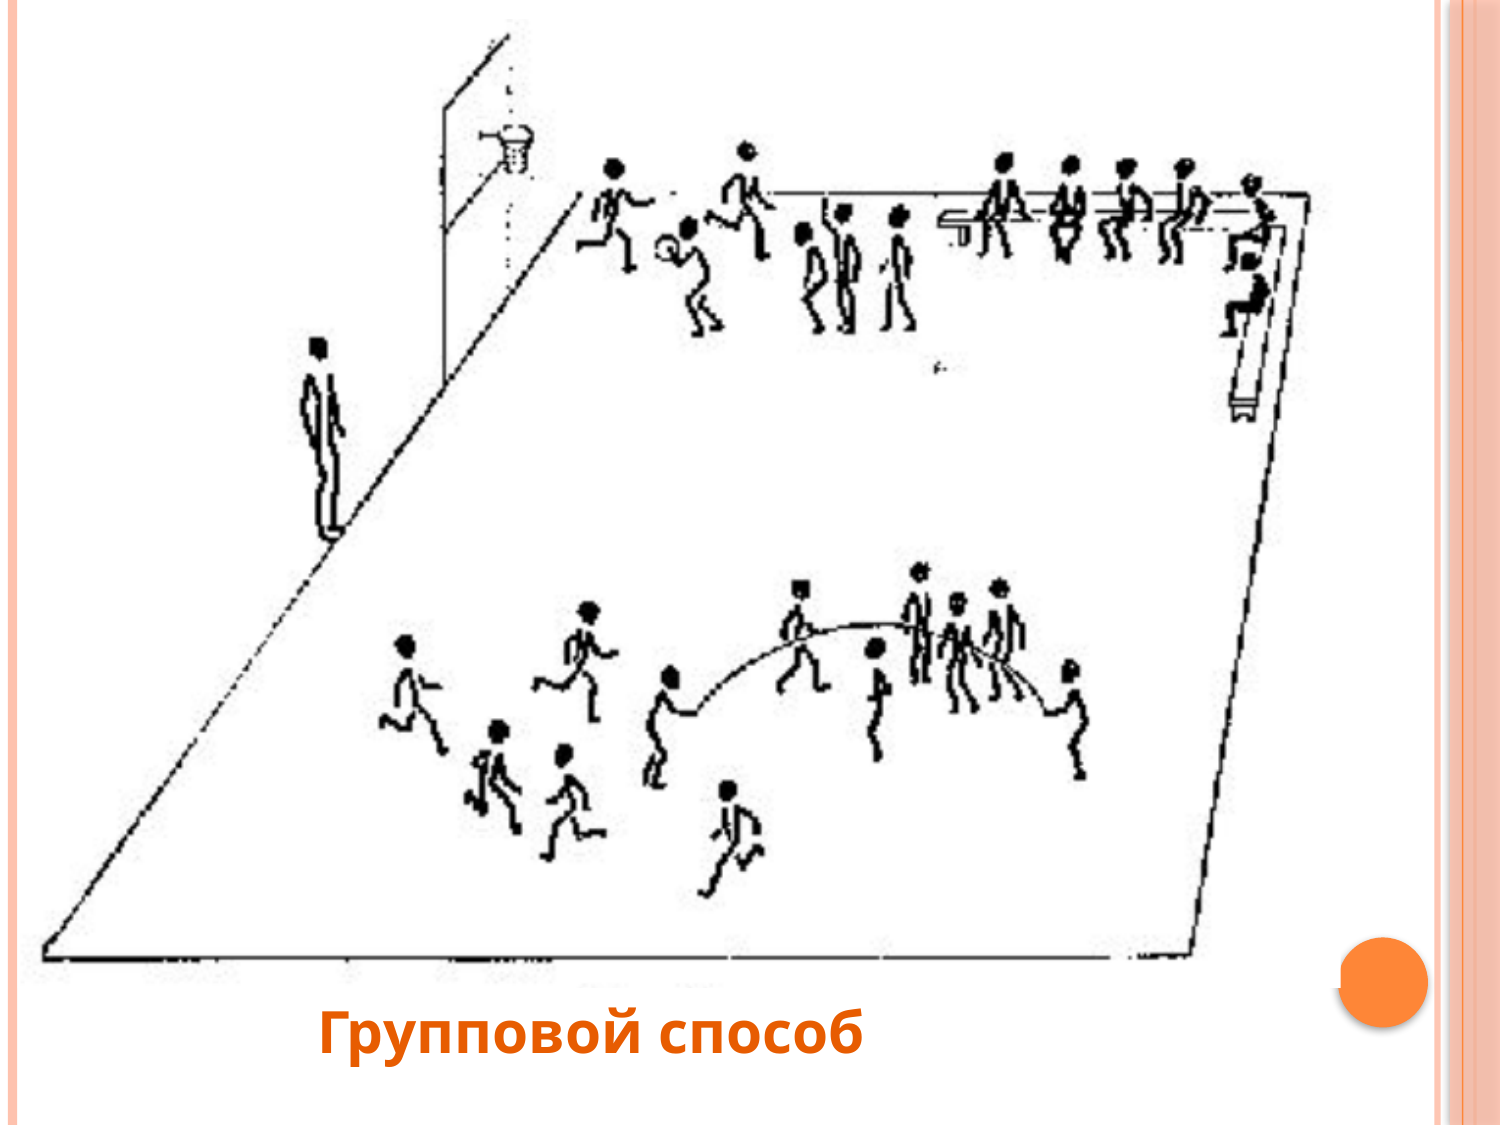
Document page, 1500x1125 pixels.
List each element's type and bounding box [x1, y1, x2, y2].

picture [17, 0, 1341, 1125]
